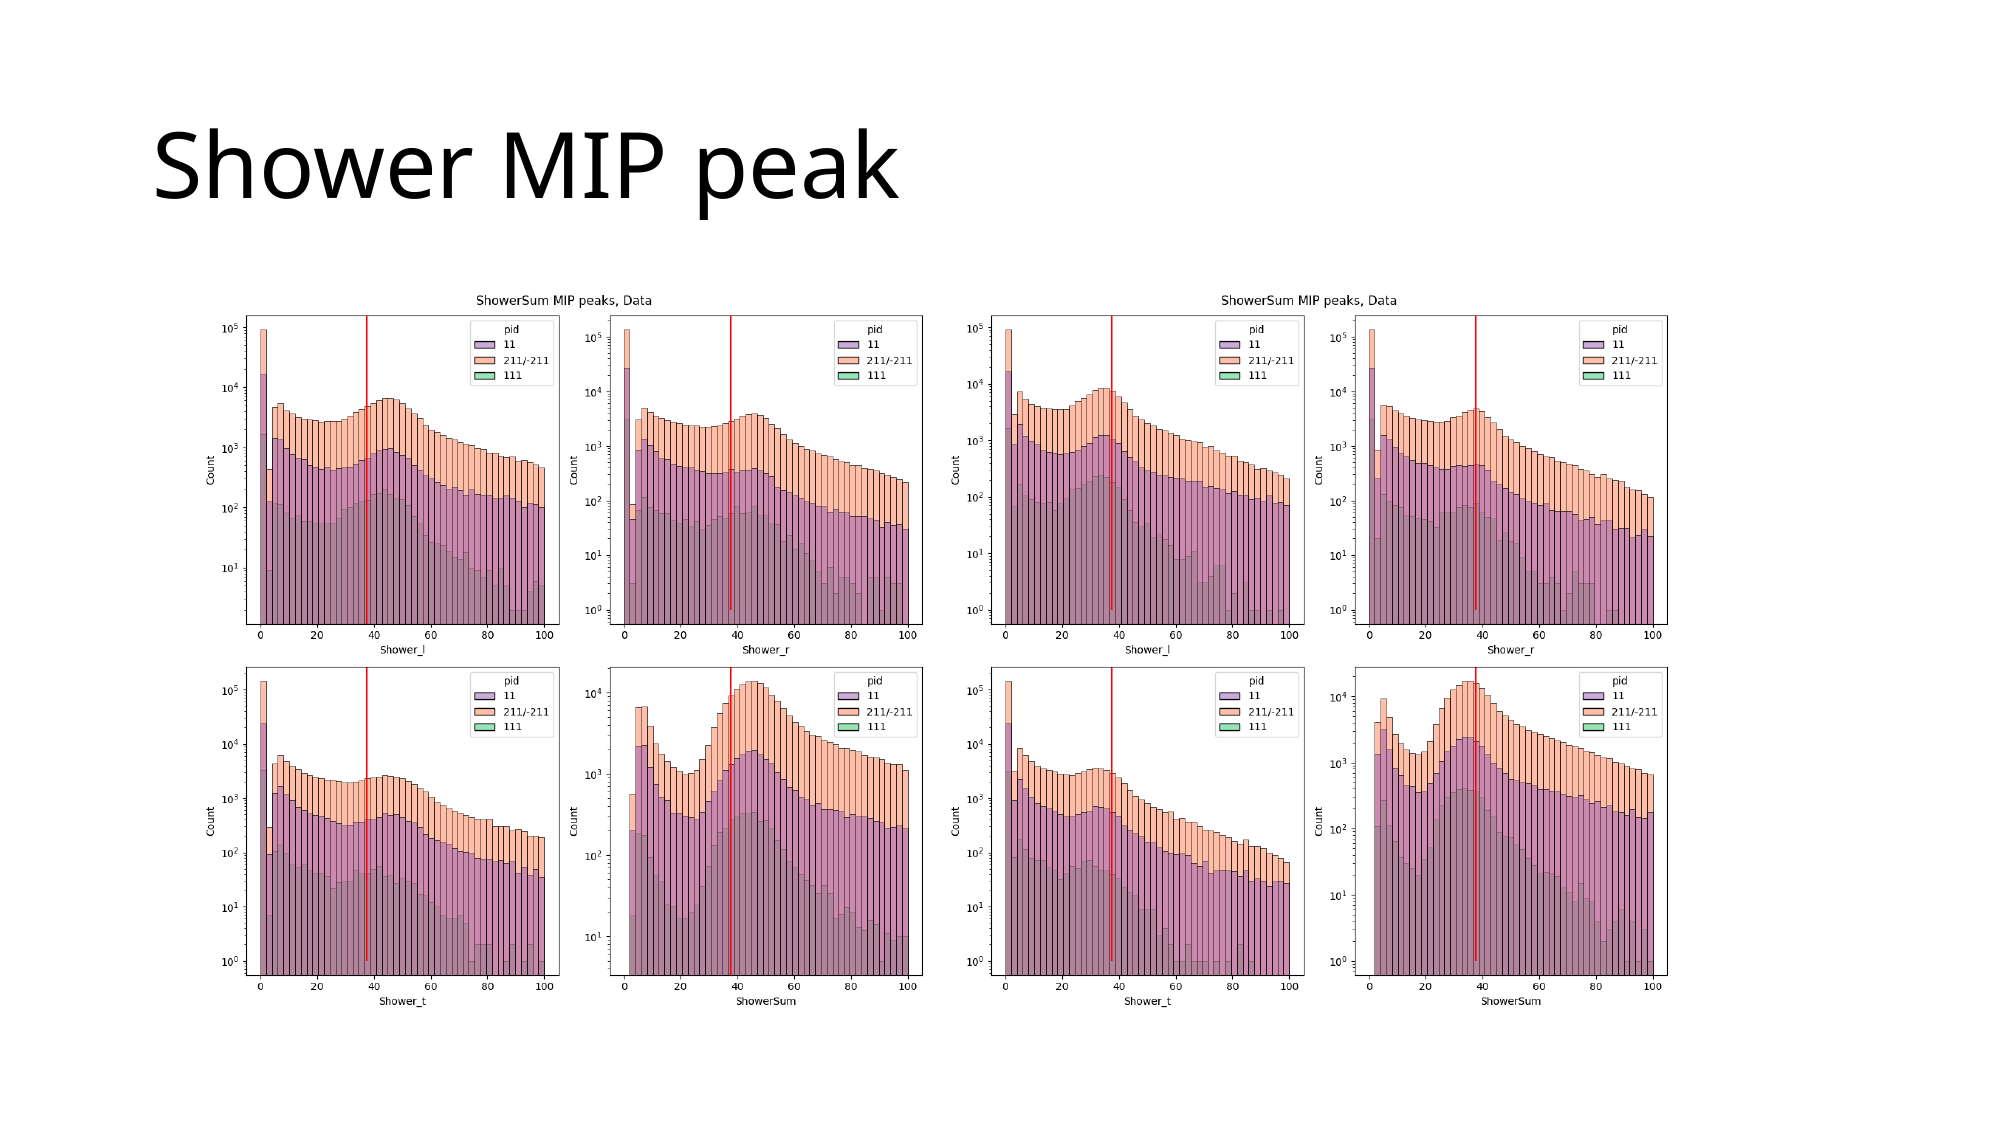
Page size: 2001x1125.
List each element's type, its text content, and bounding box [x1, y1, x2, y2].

title Shower MIP peak [137, 59, 1863, 278]
picture [197, 286, 929, 1014]
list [942, 286, 1675, 1014]
